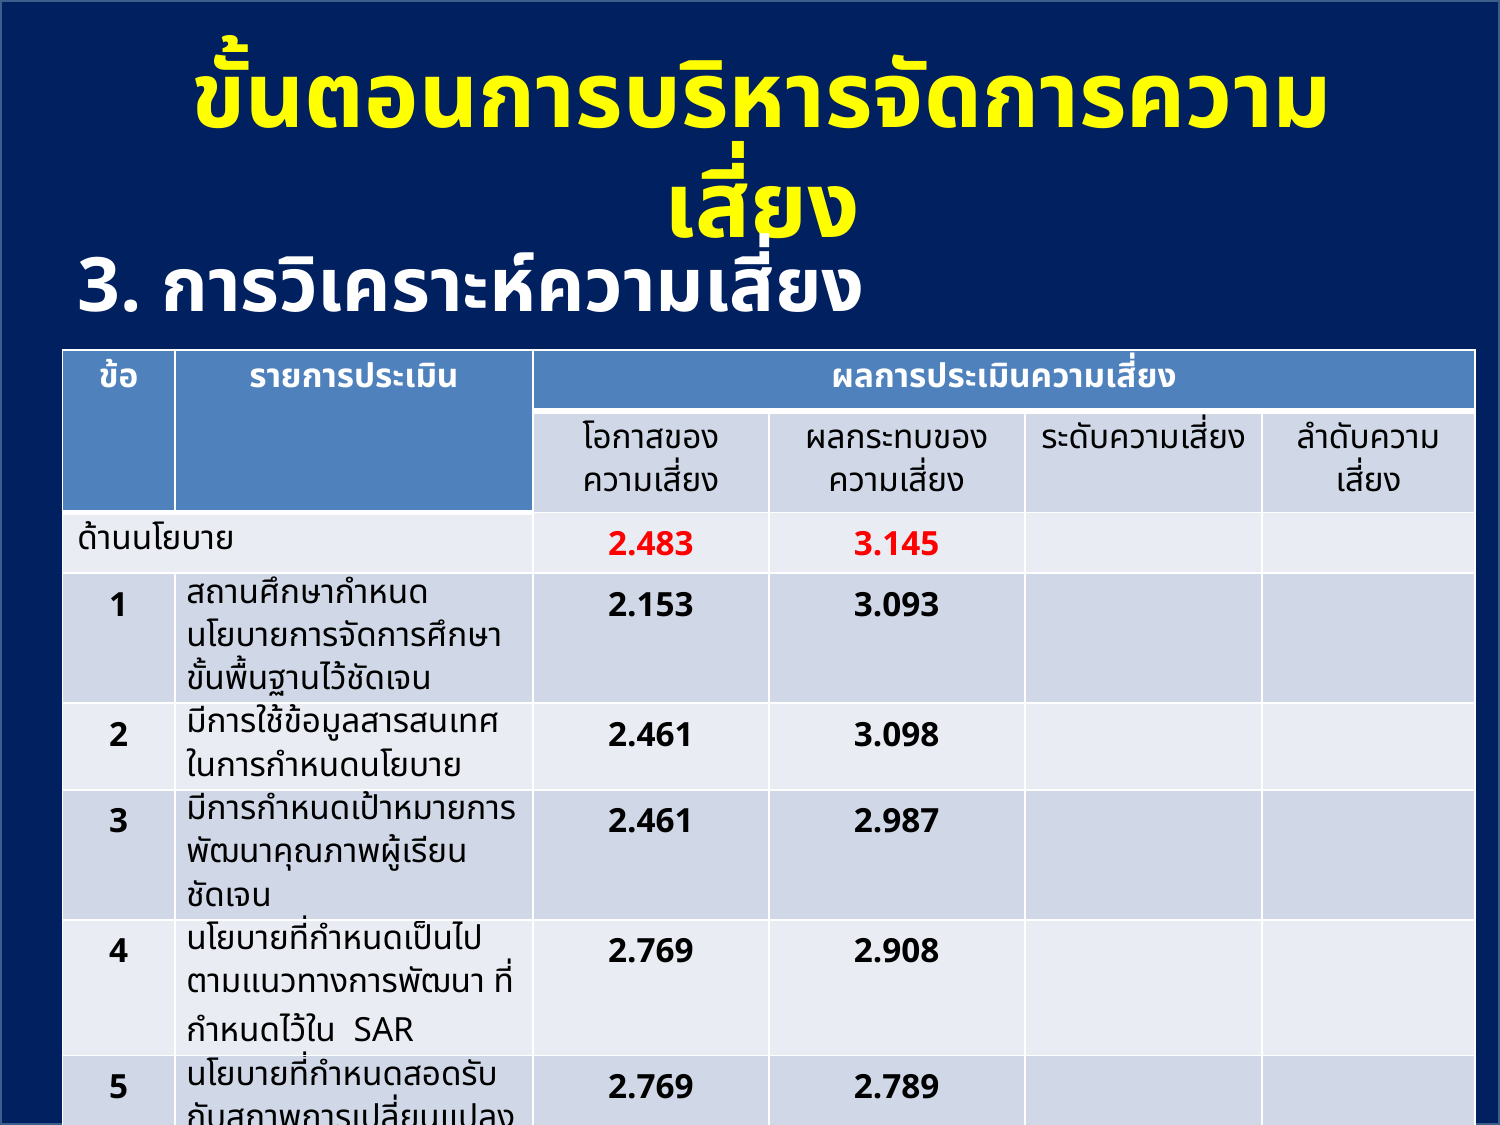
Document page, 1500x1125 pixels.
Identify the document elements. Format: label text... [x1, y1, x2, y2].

table_cell 2.461 [534, 704, 768, 789]
table_cell 2.789 [770, 1056, 1024, 1125]
table_cell 3.098 [770, 704, 1024, 789]
table_cell 5 [63, 1056, 174, 1125]
table_cell [1026, 1056, 1261, 1125]
table_cell 2.153 [534, 574, 768, 702]
table_cell 4 [63, 921, 174, 1055]
table_cell [1263, 1056, 1474, 1125]
table_cell โอกาสของความเสี่ยง [534, 414, 768, 512]
table_header ผลการประเมินความเสี่ยง [534, 351, 1474, 408]
table_cell 2.461 [534, 791, 768, 919]
table_cell 3.145 [770, 513, 1024, 572]
table_cell [1026, 704, 1261, 789]
table_cell [1263, 574, 1474, 702]
table_cell 2.769 [534, 1056, 768, 1125]
table_cell สถานศึกษากำหนดนโยบายการจัดการศึกษาขั้นพื้นฐานไว้ชัดเจน [176, 574, 532, 702]
table_cell นโยบายที่กำหนดเป็นไปตามแนวทางการพัฒนา ที่กำหนดไว้ใน SAR [176, 921, 532, 1055]
table_cell [1263, 791, 1474, 919]
text_box 3. การวิเคราะห์ความเสี่ยง [62, 187, 1338, 349]
table_cell [1026, 574, 1261, 702]
table_cell [1026, 513, 1261, 572]
table_cell มีการกำหนดเป้าหมายการพัฒนาคุณภาพผู้เรียนชัดเจน [176, 791, 532, 919]
table_cell 2 [63, 704, 174, 789]
table_header รายการประเมิน [176, 351, 532, 510]
table_cell นโยบายที่กำหนดสอดรับกับสภาพการเปลี่ยนแปลงภายนอกสถานศึกษา [176, 1056, 532, 1125]
table_cell 1 [63, 574, 174, 702]
table_cell [1263, 921, 1474, 1055]
table_cell [1026, 921, 1261, 1055]
table_cell 2.483 [534, 513, 768, 572]
table_cell 3.093 [770, 574, 1024, 702]
text_box ข้อ [0, 0, 1500, 1125]
table_cell 2.769 [534, 921, 768, 1055]
table_cell [1263, 513, 1474, 572]
table_header ข้อ [63, 351, 174, 510]
table_cell ลำดับความเสี่ยง [1263, 414, 1474, 512]
table_cell [1026, 791, 1261, 919]
table_cell 3 [63, 791, 174, 919]
table_cell 2.987 [770, 791, 1024, 919]
table_cell ด้านนโยบาย [63, 515, 532, 572]
table_cell [1263, 704, 1474, 789]
table_cell 2.908 [770, 921, 1024, 1055]
table_cell ผลกระทบของความเสี่ยง [770, 414, 1024, 512]
table_cell ระดับความเสี่ยง [1026, 414, 1261, 512]
table_cell มีการใช้ข้อมูลสารสนเทศในการกำหนดนโยบาย [176, 704, 532, 789]
title ขั้นตอนการบริหารจัดการความเสี่ยง [125, 24, 1400, 267]
